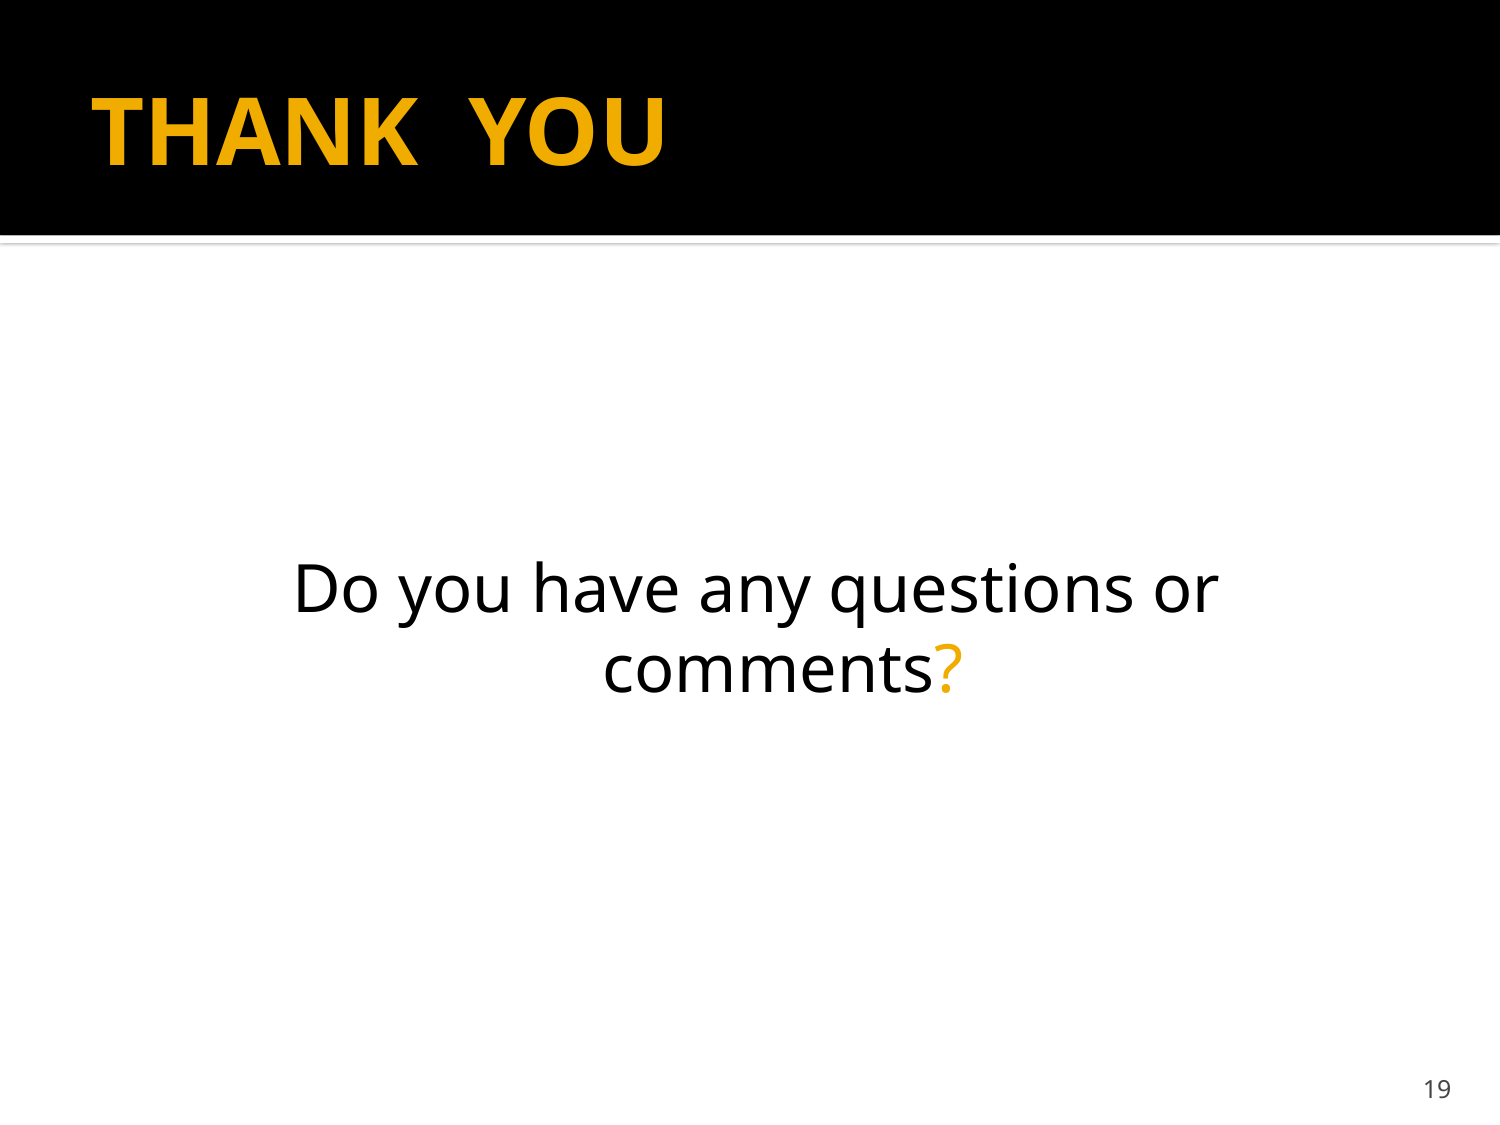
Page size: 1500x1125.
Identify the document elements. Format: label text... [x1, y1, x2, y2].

title THANK YOU [75, 25, 1425, 231]
slide_number 19 [1345, 1062, 1467, 1108]
list Do you have any questions or comments? [75, 291, 1425, 1050]
